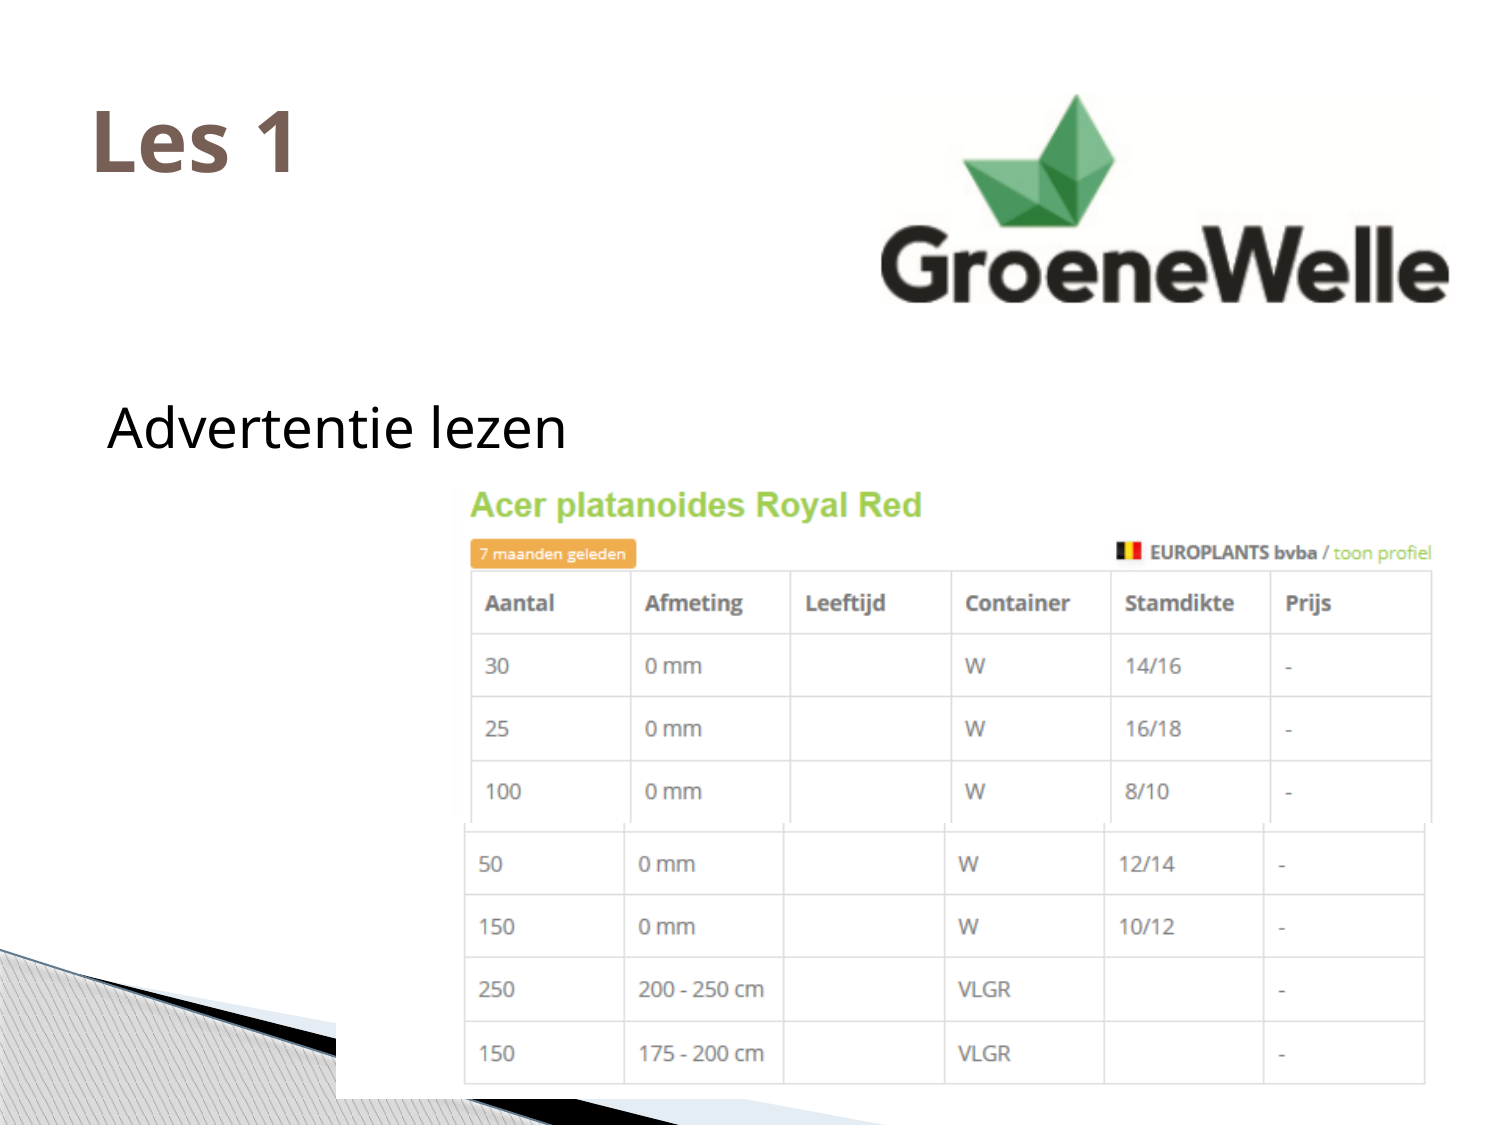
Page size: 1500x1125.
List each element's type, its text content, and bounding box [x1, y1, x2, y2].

list Advertentie lezen [75, 385, 1425, 986]
picture [867, 71, 1473, 320]
picture [336, 467, 1444, 1100]
title Les 1 [75, 45, 1425, 233]
